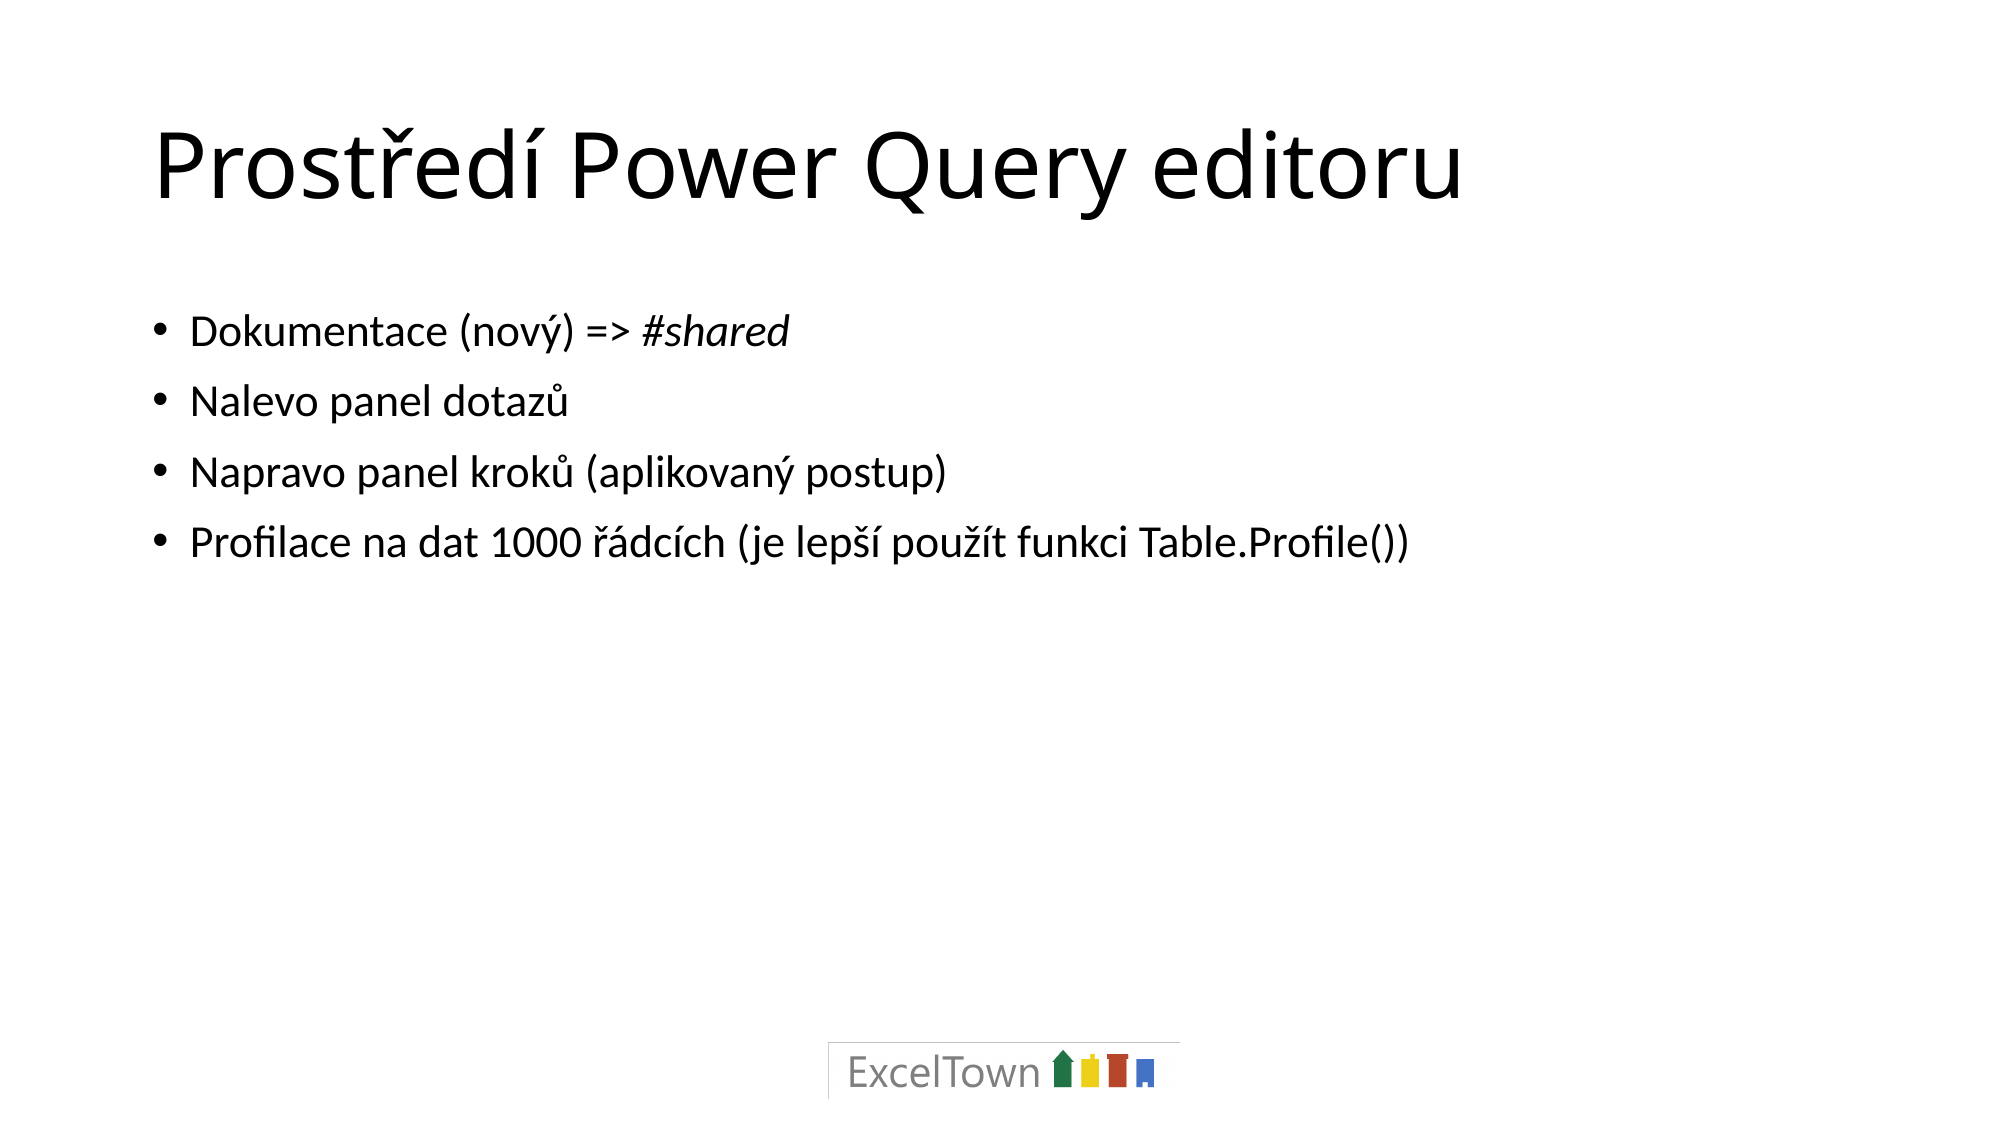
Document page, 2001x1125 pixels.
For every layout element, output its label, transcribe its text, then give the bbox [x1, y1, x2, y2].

list Dokumentace (nový) => #shared Nalevo panel dotazů Napravo panel kroků (aplikovaný postup) Profilace na dat 1000 řádcích (je lepší použít funkci Table.Profile()) [137, 299, 1863, 1014]
picture [701, 1031, 1213, 1123]
title Prostředí Power Query editoru [137, 59, 1863, 278]
